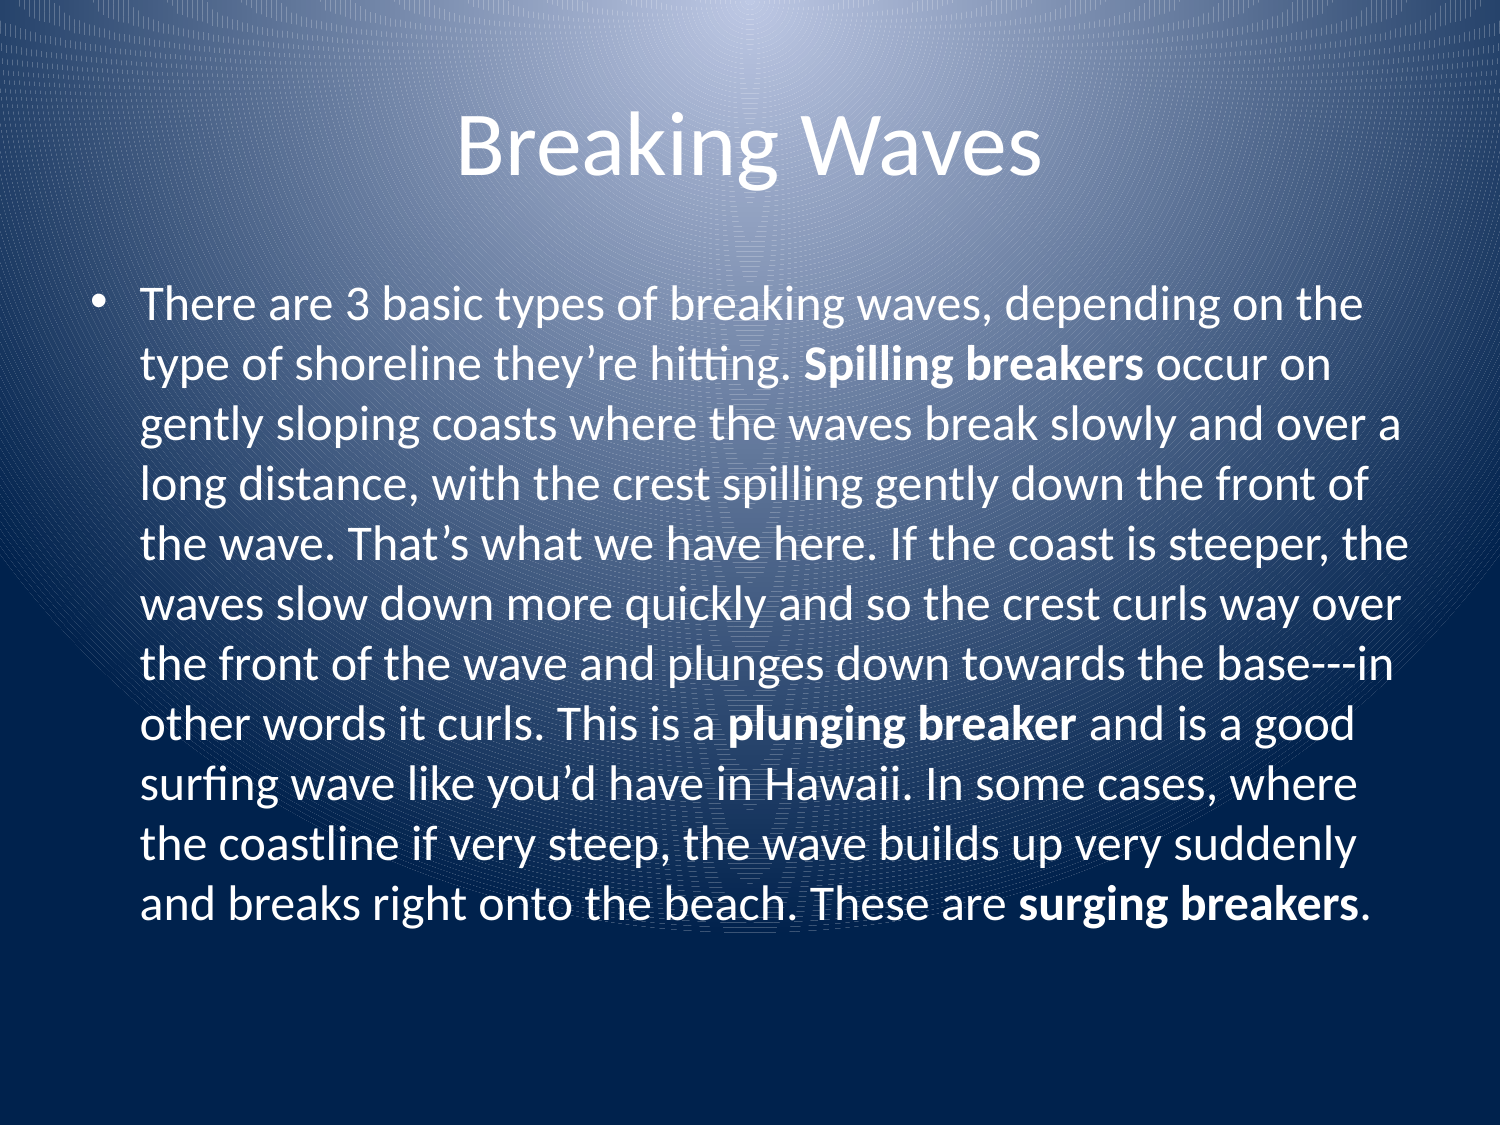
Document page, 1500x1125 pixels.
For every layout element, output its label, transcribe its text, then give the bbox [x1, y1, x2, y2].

title Breaking Waves [75, 45, 1425, 233]
list There are 3 basic types of breaking waves, depending on the type of shoreline they’re hitting. Spilling breakers occur on gently sloping coasts where the waves break slowly and over a long distance, with the crest spilling gently down the front of the wave. That’s what we have here. If the coast is steeper, the waves slow down more quickly and so the crest curls way over the front of the wave and plunges down towards the base---in other words it curls. This is a plunging breaker and is a good surfing wave like you’d have in Hawaii. In some cases, where the coastline if very steep, the wave builds up very suddenly and breaks right onto the beach. These are surging breakers. [75, 262, 1425, 1005]
